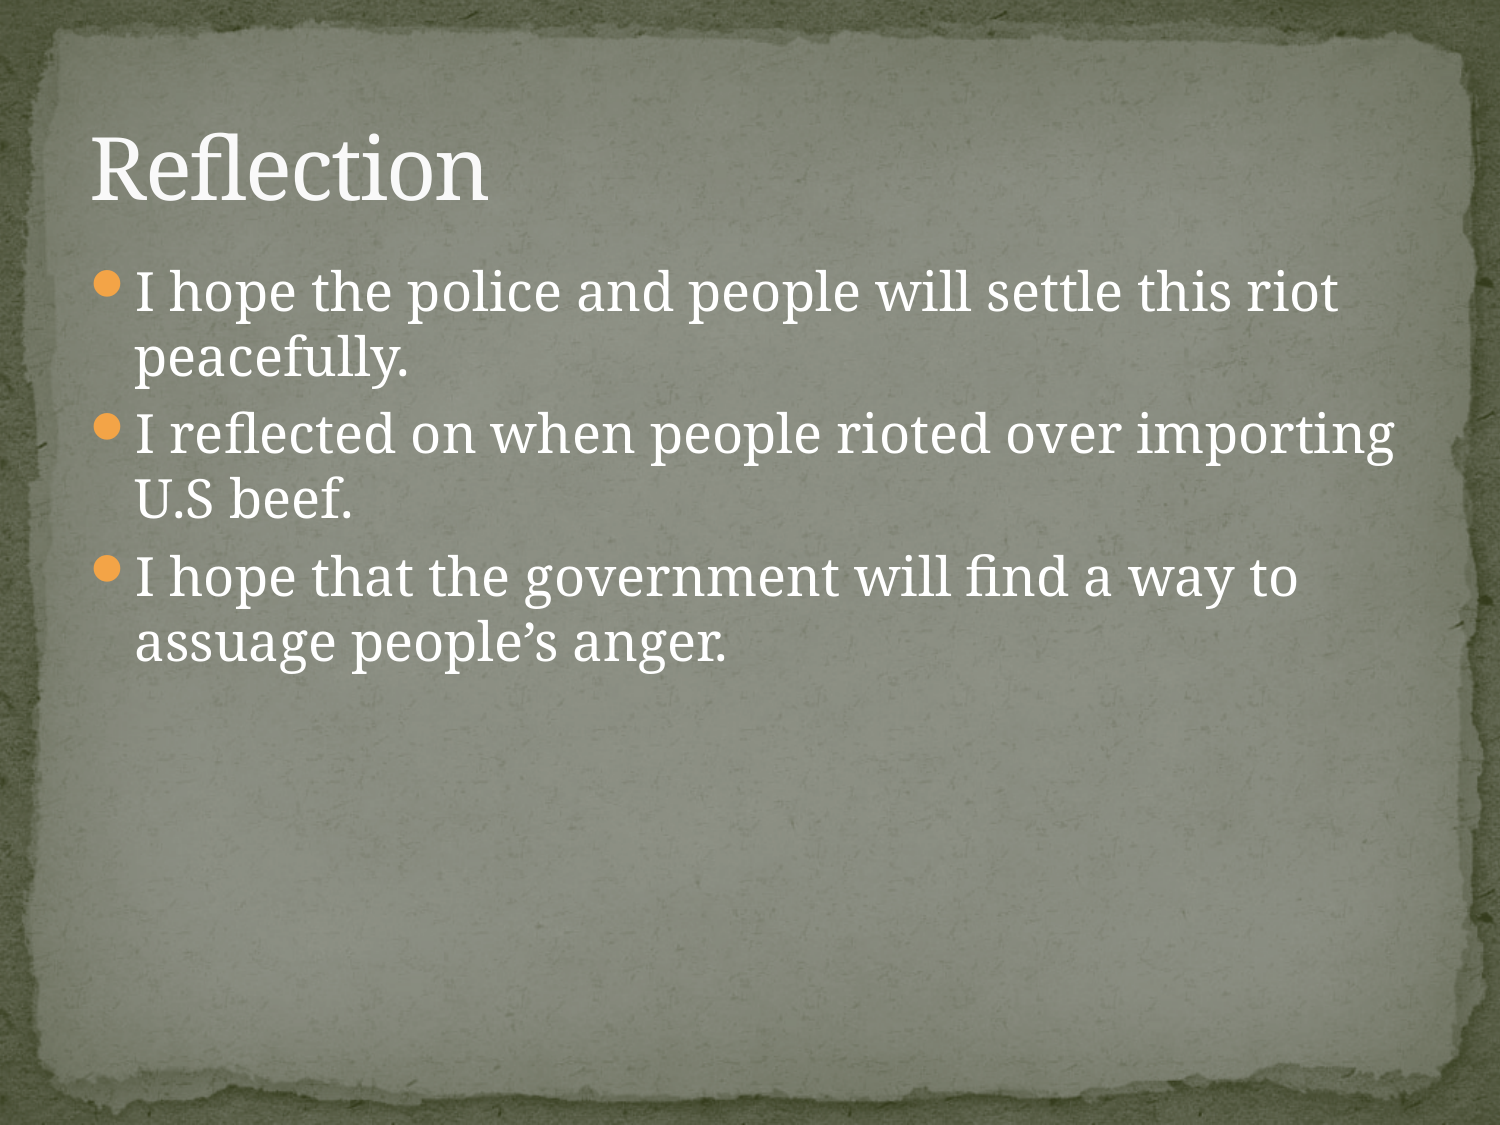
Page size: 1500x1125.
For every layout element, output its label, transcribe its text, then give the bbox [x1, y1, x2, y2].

list I hope the police and people will settle this riot peacefully. I reflected on when people rioted over importing U.S beef. I hope that the government will find a way to assuage people’s anger. [75, 249, 1425, 1000]
title Reflection [74, 24, 1425, 225]
